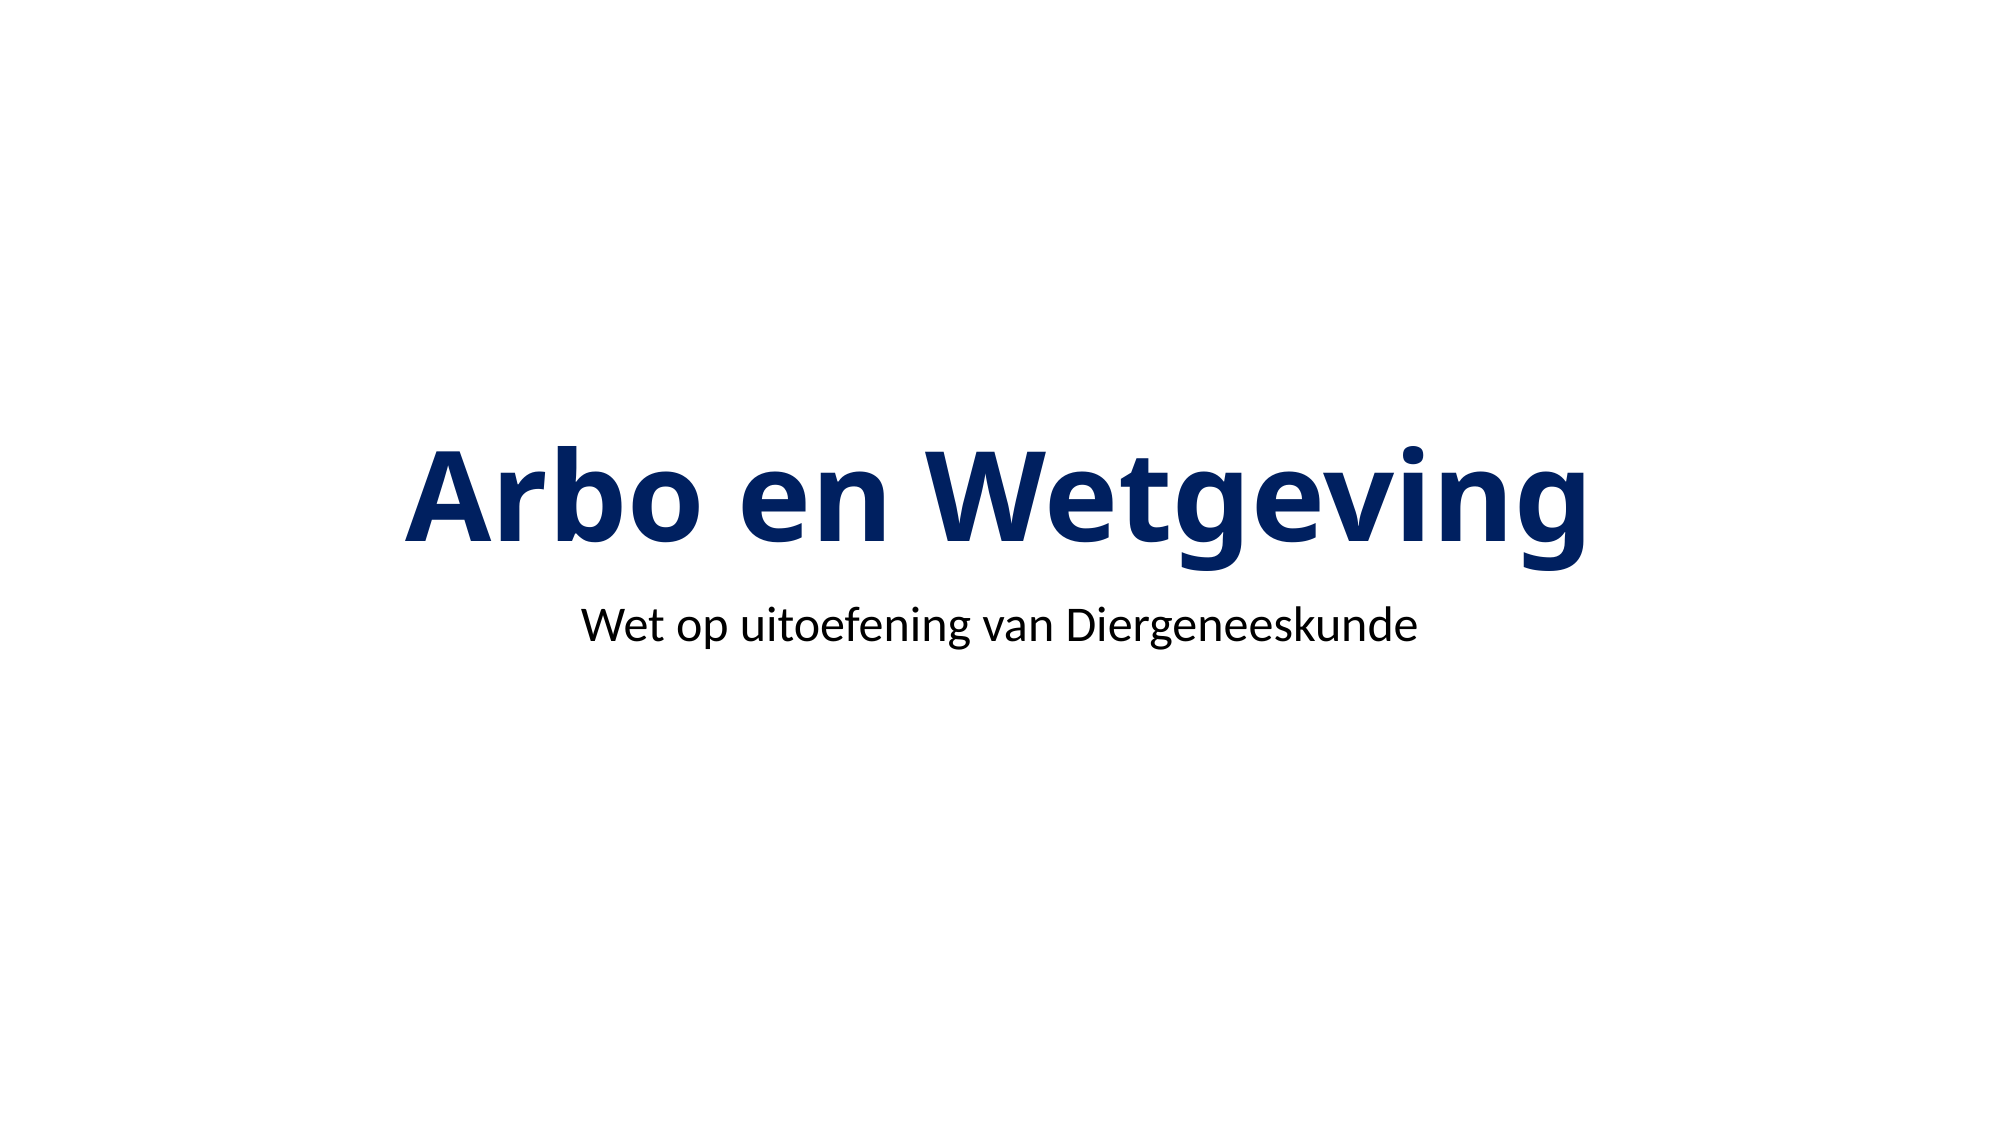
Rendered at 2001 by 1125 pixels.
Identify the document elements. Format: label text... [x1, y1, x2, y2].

subtitle Wet op uitoefening van Diergeneeskunde [249, 590, 1750, 863]
title Arbo en Wetgeving [249, 184, 1750, 576]
